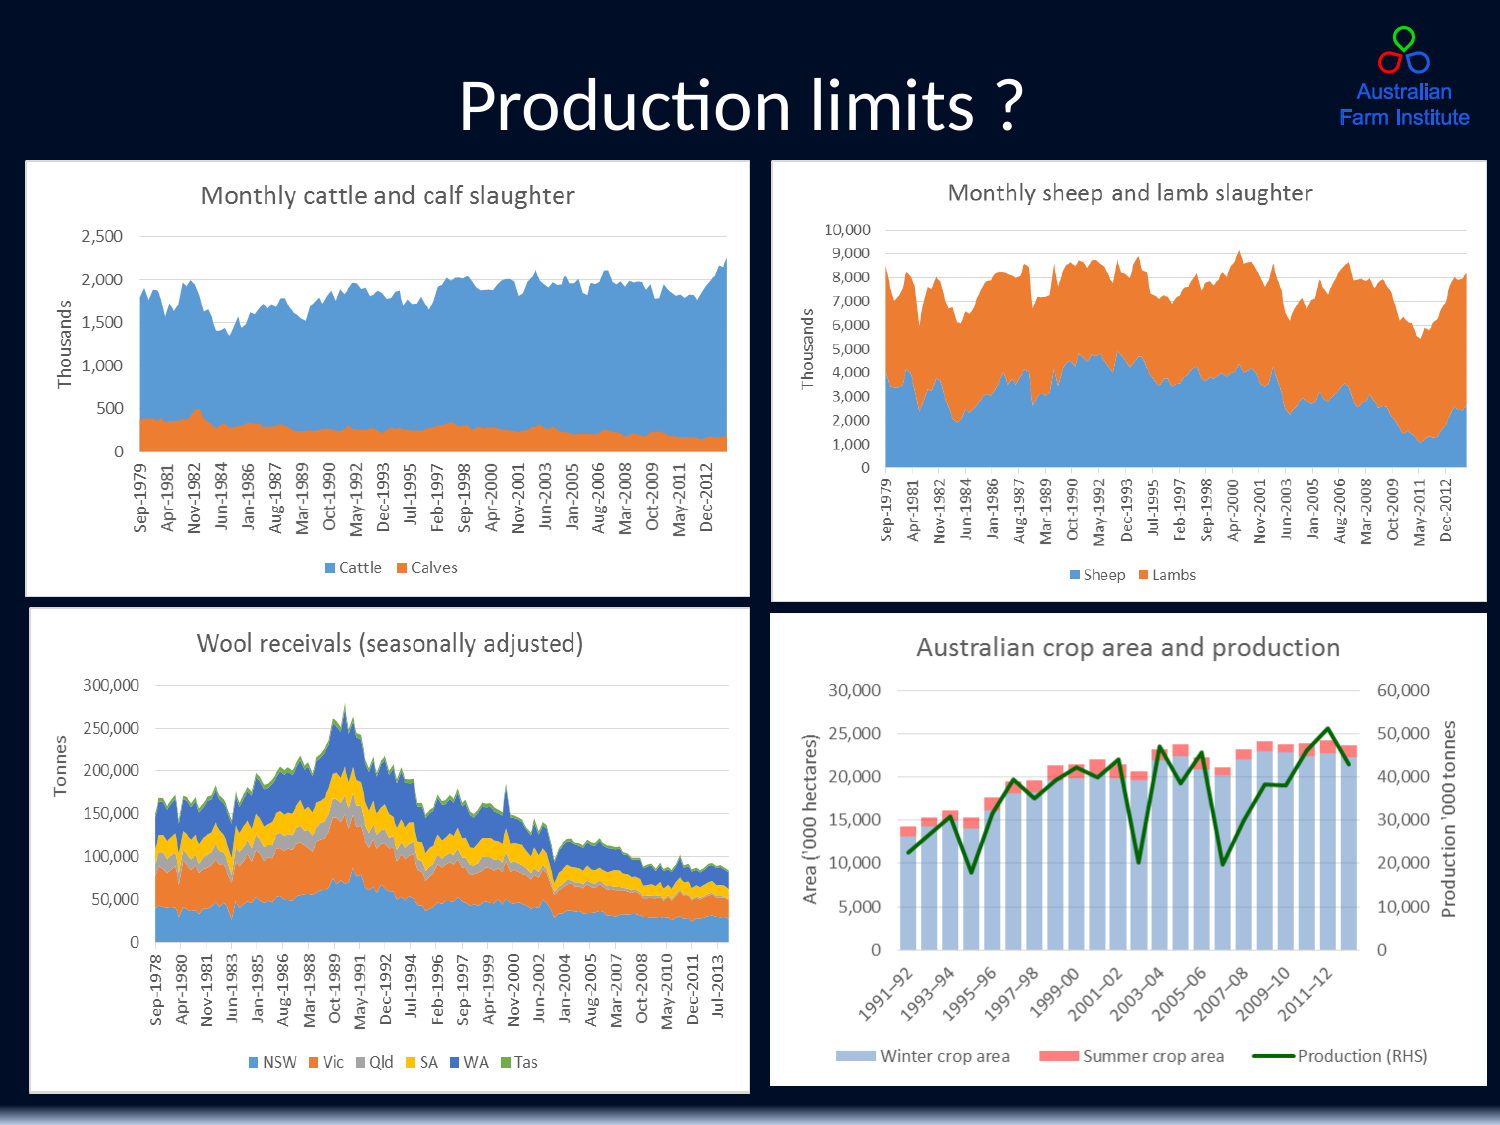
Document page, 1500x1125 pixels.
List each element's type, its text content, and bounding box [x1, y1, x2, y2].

title Production limits ? [67, 7, 1418, 195]
picture [29, 607, 751, 1095]
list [24, 160, 751, 597]
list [770, 160, 1487, 602]
picture [770, 612, 1487, 1087]
